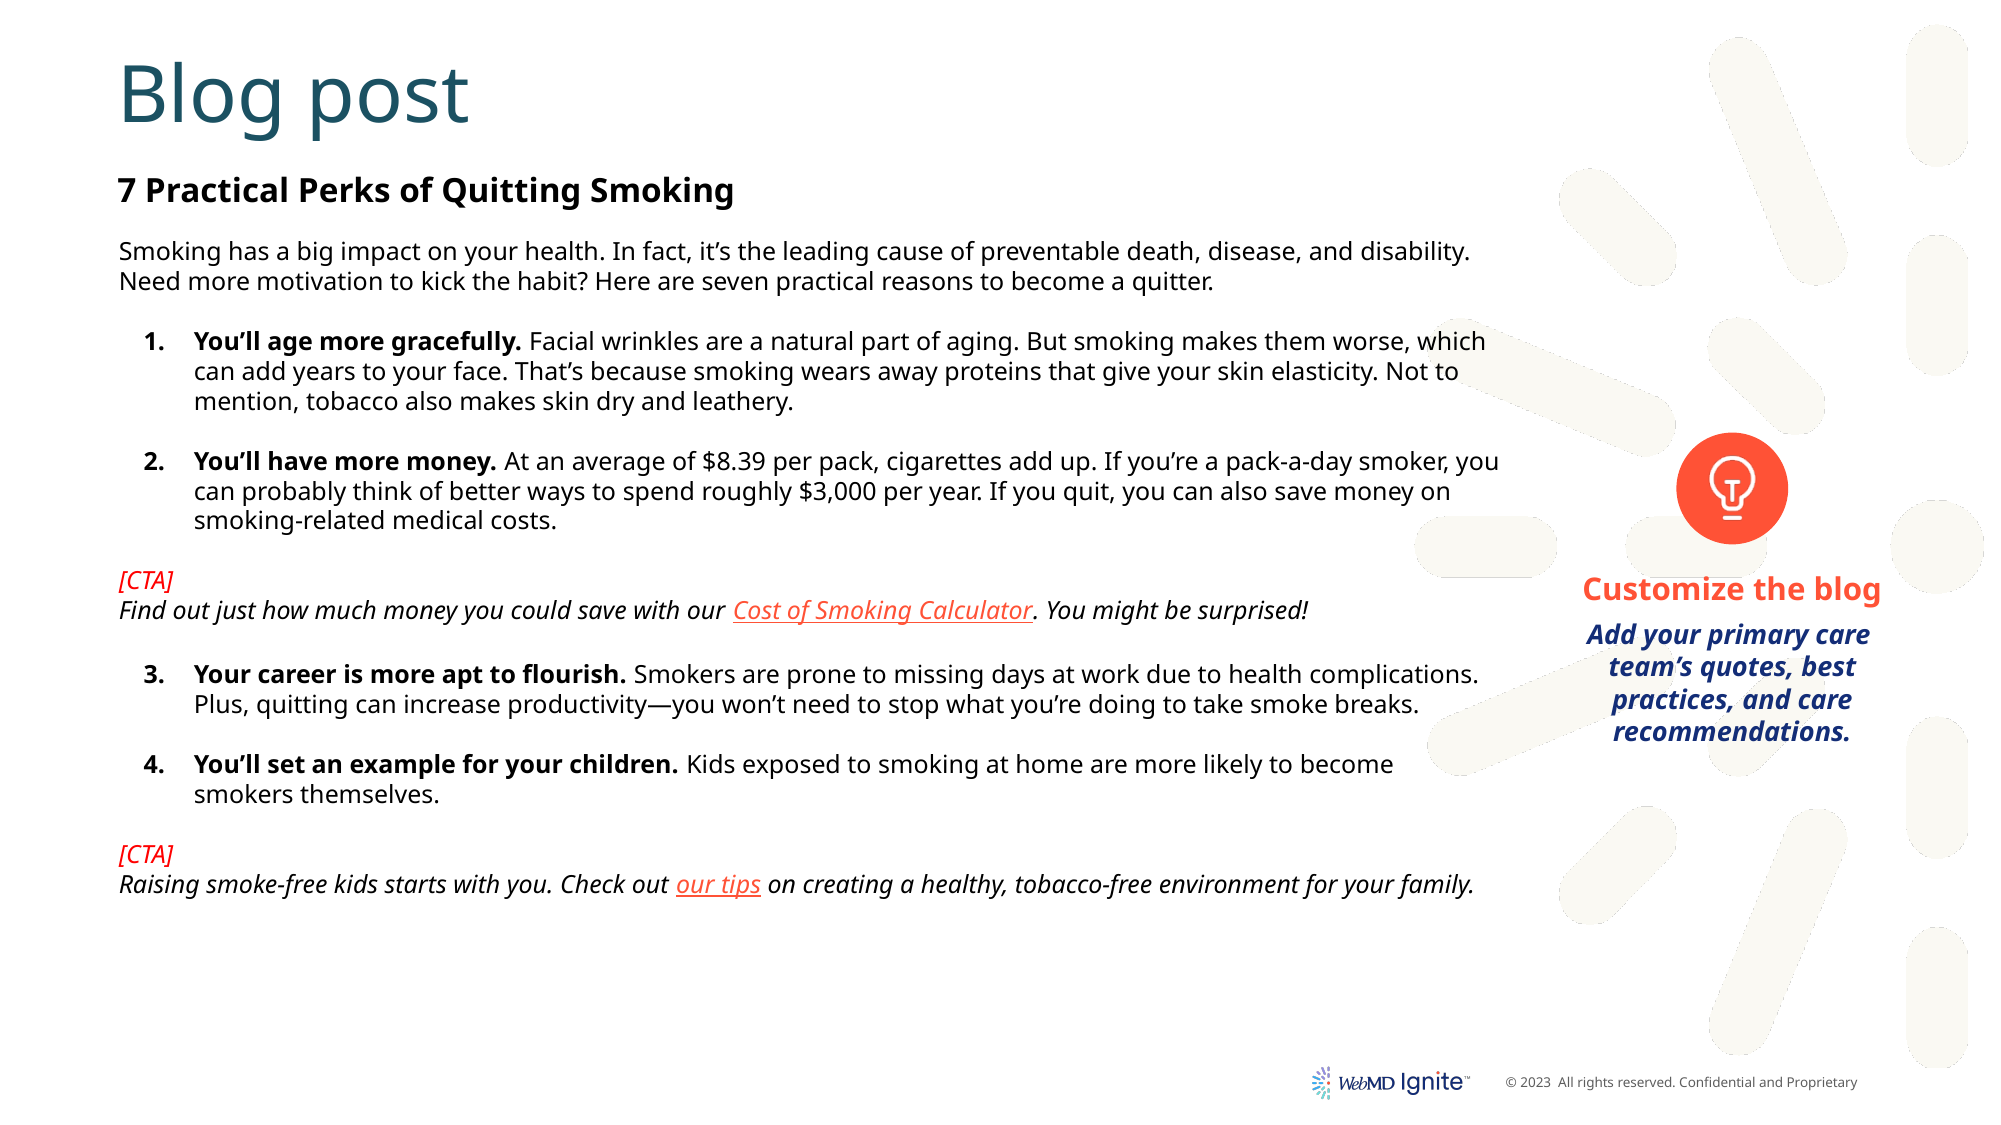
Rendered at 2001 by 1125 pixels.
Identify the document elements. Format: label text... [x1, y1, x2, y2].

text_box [1676, 432, 1789, 545]
text_box Customize the blog Add your primary care team’s quotes, best practices, and care recommendations. [1553, 554, 1911, 762]
list 7 Practical Perks of Quitting Smoking [117, 161, 1870, 815]
title Blog post [117, 0, 1874, 147]
list Smoking has a big impact on your health. In fact, it’s the leading cause of preventable death, disease, and disability. Need more motivation to kick the habit? Here are seven practical reasons to become a quitter. You’ll age more gracefully. Facial wrinkles are a natural part of aging. But smoking makes them worse, which can add years to your face. That’s because smoking wears away proteins that give your skin elasticity. Not to mention, tobacco also makes skin dry and leathery. You’ll have more money. At an average of $8.39 per pack, cigarettes add up. If you’re a pack-a-day smoker, you can probably think of better ways to spend roughly $3,000 per year. If you quit, you can also save money on smoking-related medical costs. [CTA] Find out just how much money you could save with our Cost of Smoking Calculator. You might be surprised! Your career is more apt to flourish. Smokers are prone to missing days at work due to health complications. Plus, quitting can increase productivity—you won’t need to stop what you’re doing to take smoke breaks. You’ll set an example for your children. Kids exposed to smoking at home are more likely to become smokers themselves. [CTA] Raising smoke-free kids starts with you. Check out our tips on creating a healthy, tobacco-free environment for your family. [118, 227, 1517, 1113]
